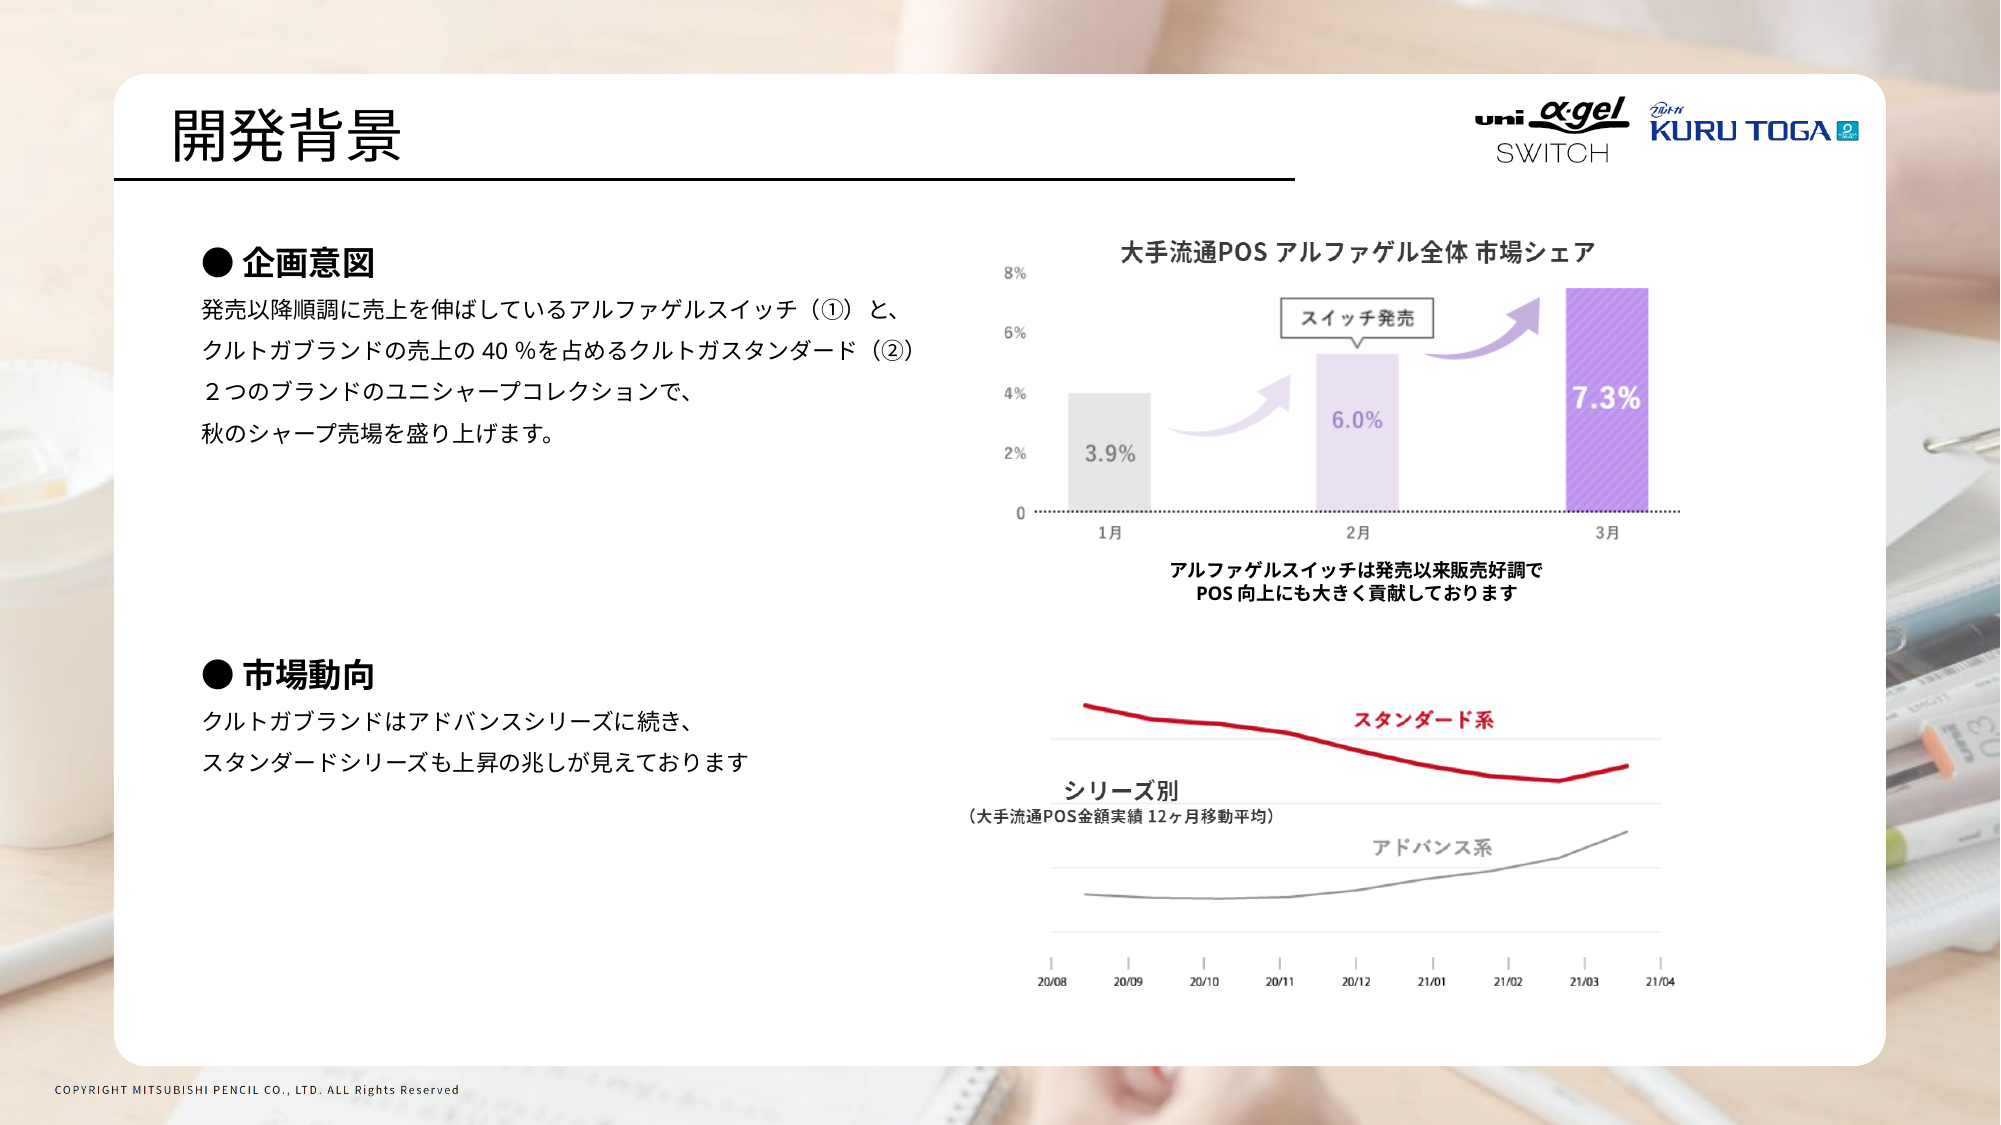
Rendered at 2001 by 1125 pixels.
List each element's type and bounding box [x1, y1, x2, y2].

picture [0, 0, 2000, 1125]
text_box [1274, 291, 1441, 354]
